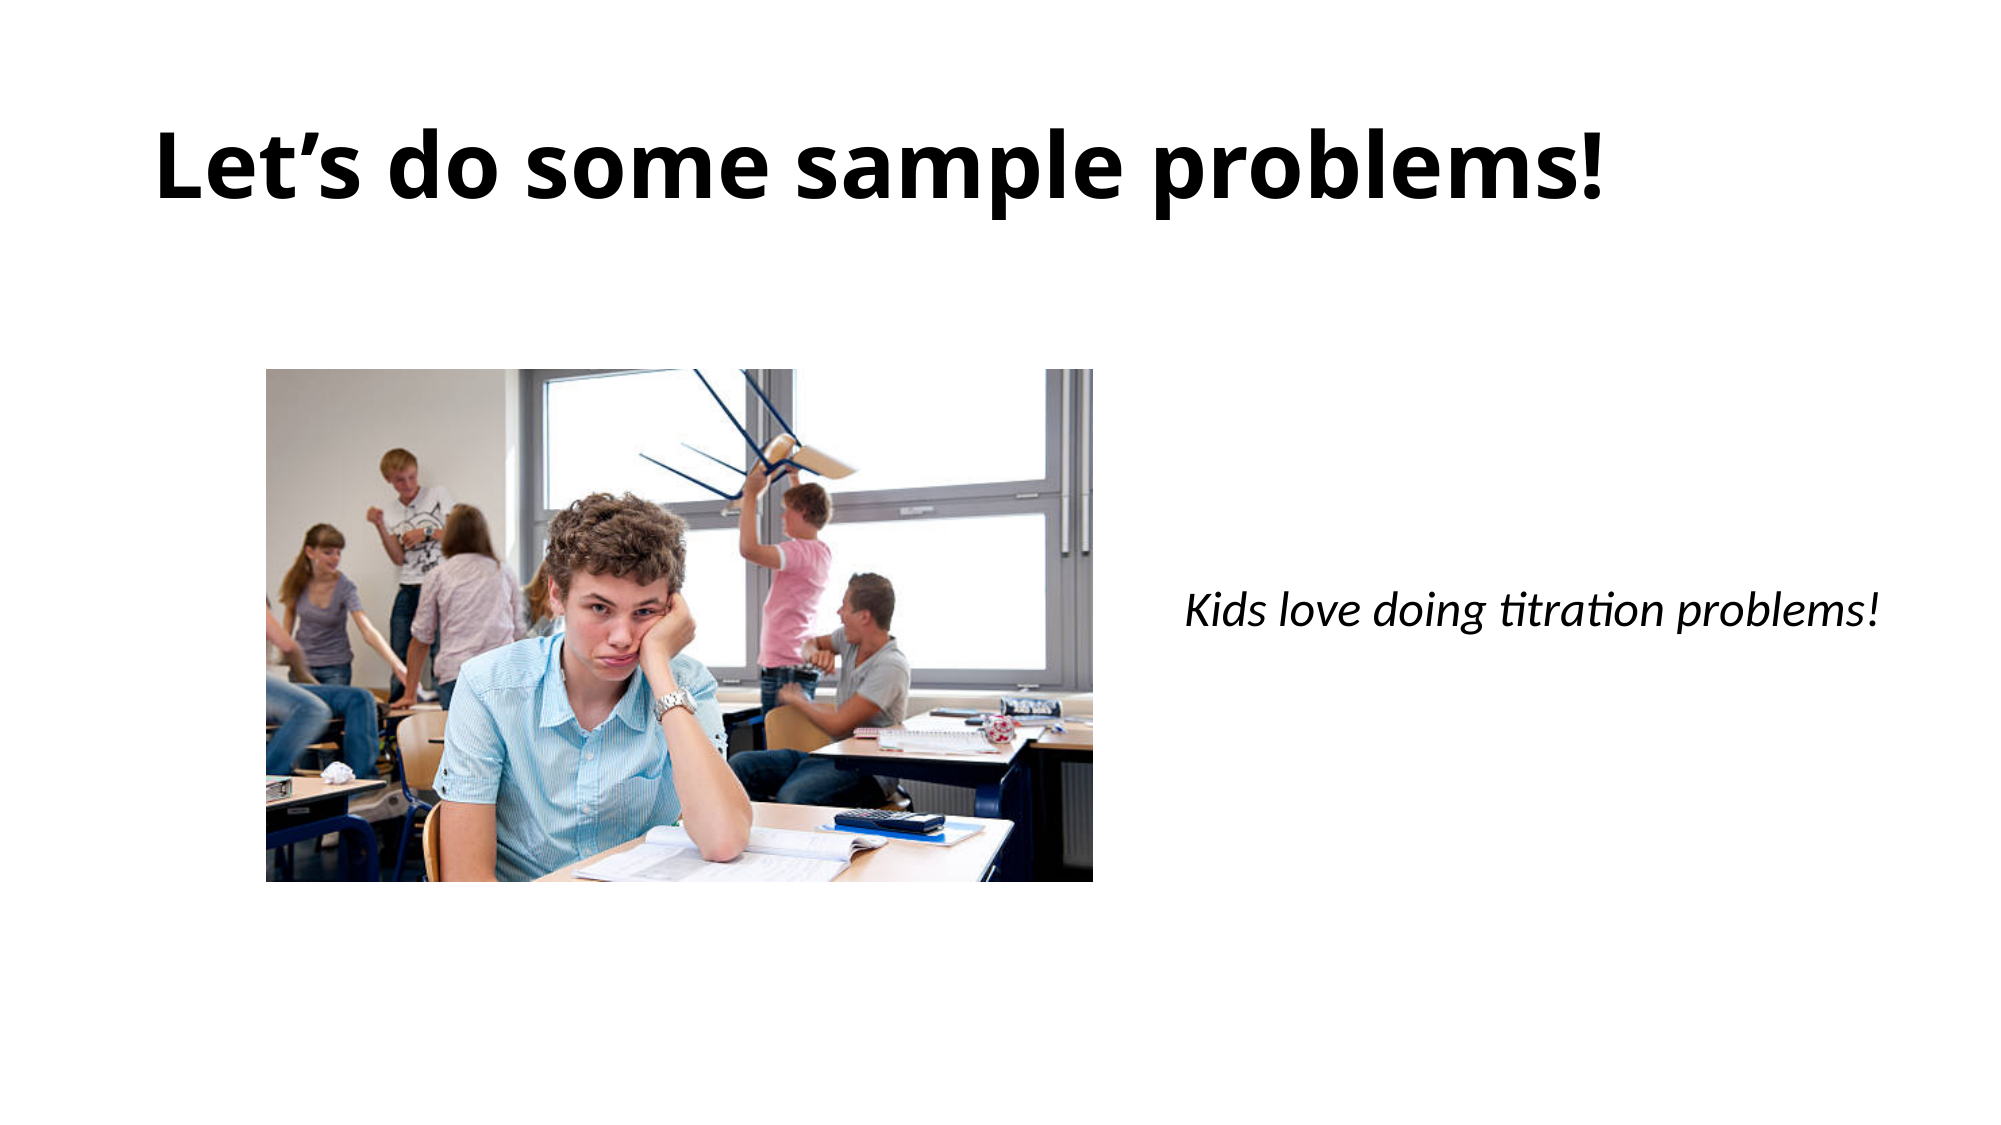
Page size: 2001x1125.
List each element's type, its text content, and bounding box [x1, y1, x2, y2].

text_box Kids love doing titration problems! [1169, 568, 1946, 644]
picture [266, 369, 1093, 883]
title Let’s do some sample problems! [137, 59, 1863, 278]
